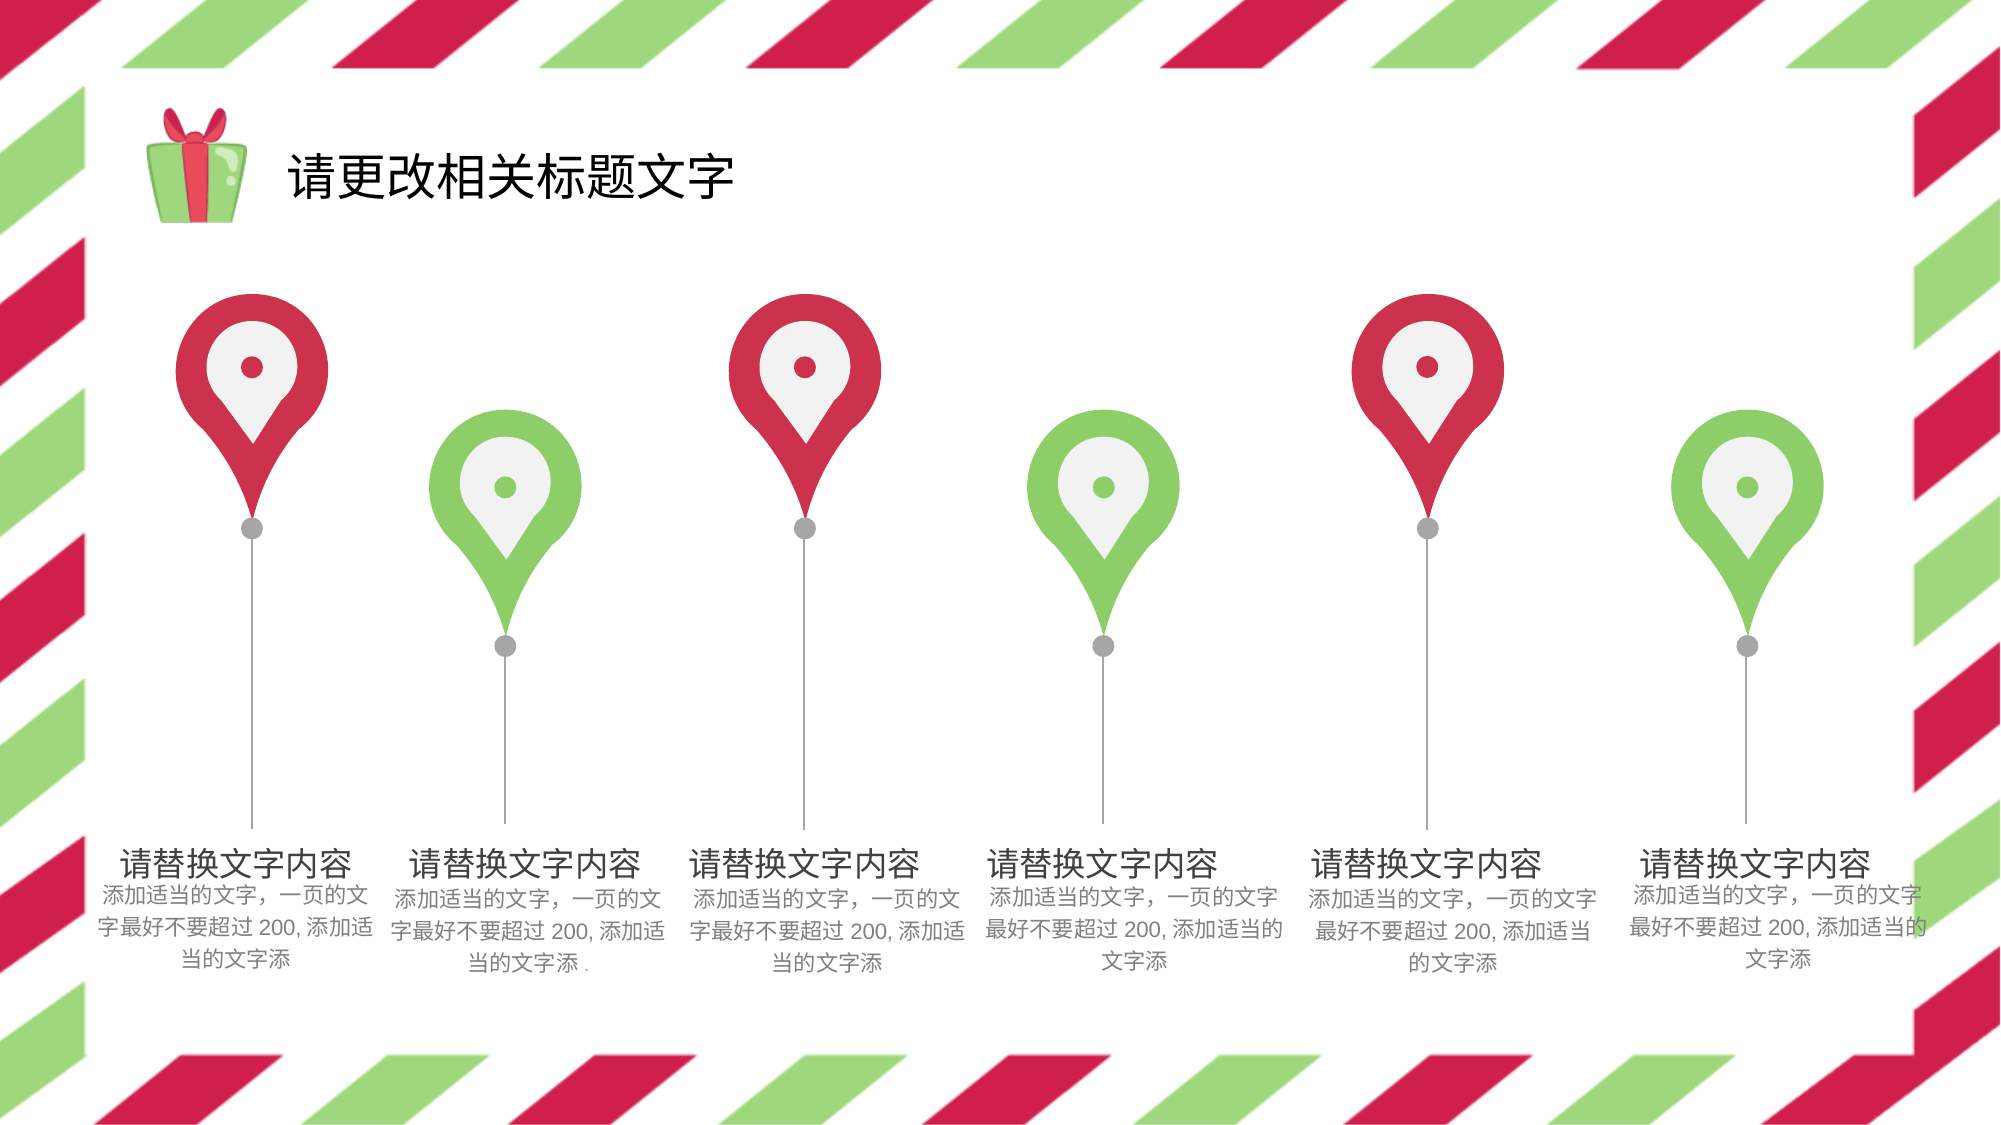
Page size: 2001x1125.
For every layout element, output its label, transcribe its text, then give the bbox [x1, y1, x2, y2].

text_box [93, 294, 379, 973]
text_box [685, 294, 970, 977]
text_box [1628, 409, 1929, 973]
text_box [1306, 294, 1600, 977]
text_box 请更改相关标题文字 [270, 137, 753, 214]
picture [0, 0, 2001, 1125]
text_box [386, 409, 671, 977]
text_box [984, 409, 1285, 975]
